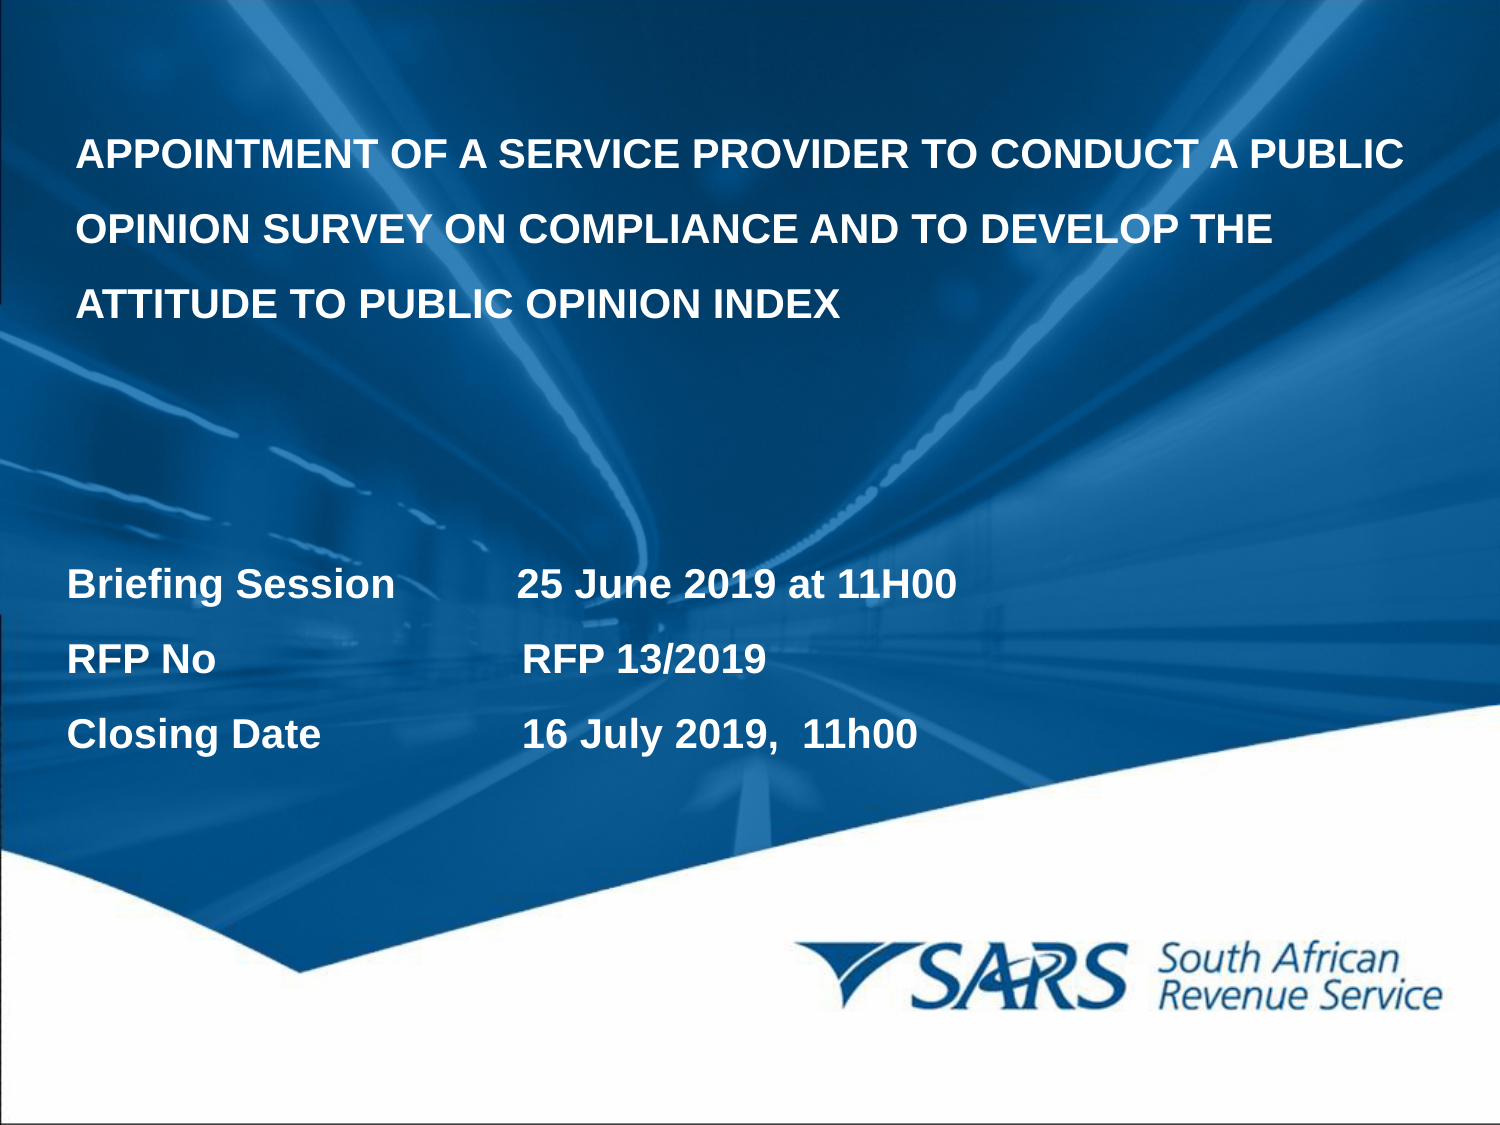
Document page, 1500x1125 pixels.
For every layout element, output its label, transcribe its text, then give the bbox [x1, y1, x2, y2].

picture [0, 0, 1500, 1125]
subtitle APPOINTMENT OF A SERVICE PROVIDER TO CONDUCT A PUBLIC OPINION SURVEY ON COMPLIANCE AND TO DEVELOP THE ATTITUDE TO PUBLIC OPINION INDEX [74, 101, 1428, 330]
text_box Briefing Session 25 June 2019 at 11H00 RFP No RFP 13/2019 Closing Date 16 July 2019, 11h00 [51, 524, 1239, 765]
